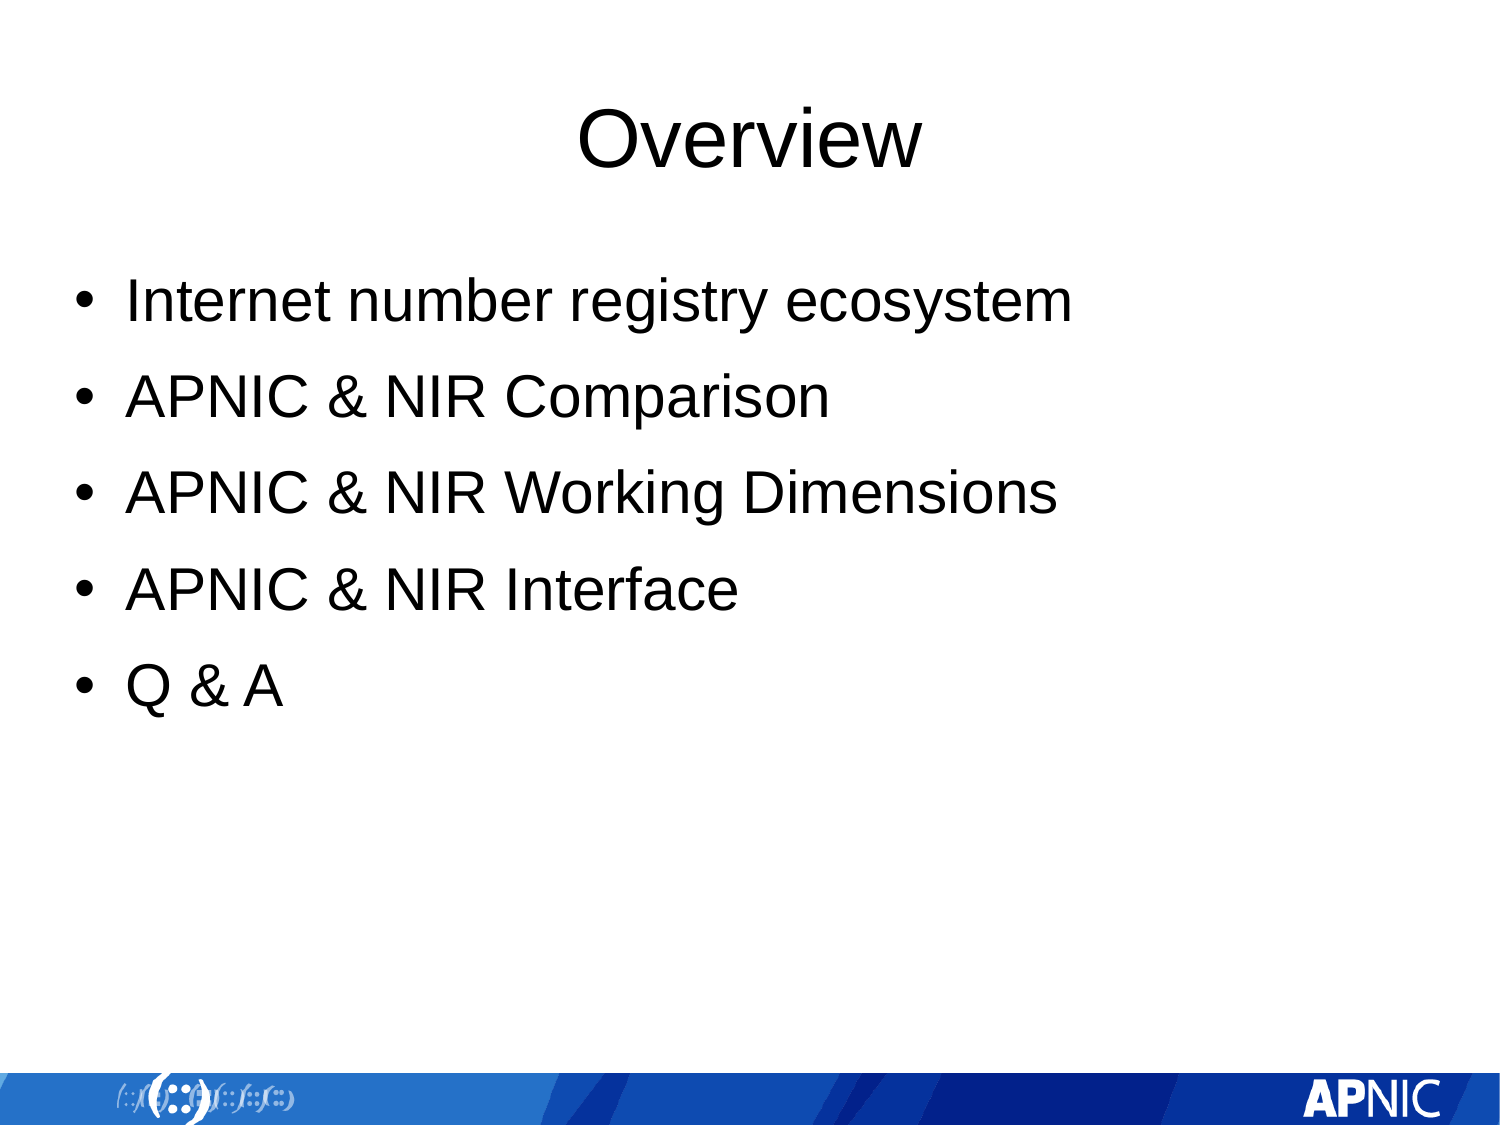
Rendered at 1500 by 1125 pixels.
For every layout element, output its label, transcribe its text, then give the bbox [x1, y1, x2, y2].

list Internet number registry ecosystem APNIC & NIR Comparison APNIC & NIR Working Dimensions APNIC & NIR Interface Q & A [74, 262, 1425, 1006]
title Overview [74, 44, 1425, 233]
picture [0, 1069, 1500, 1125]
